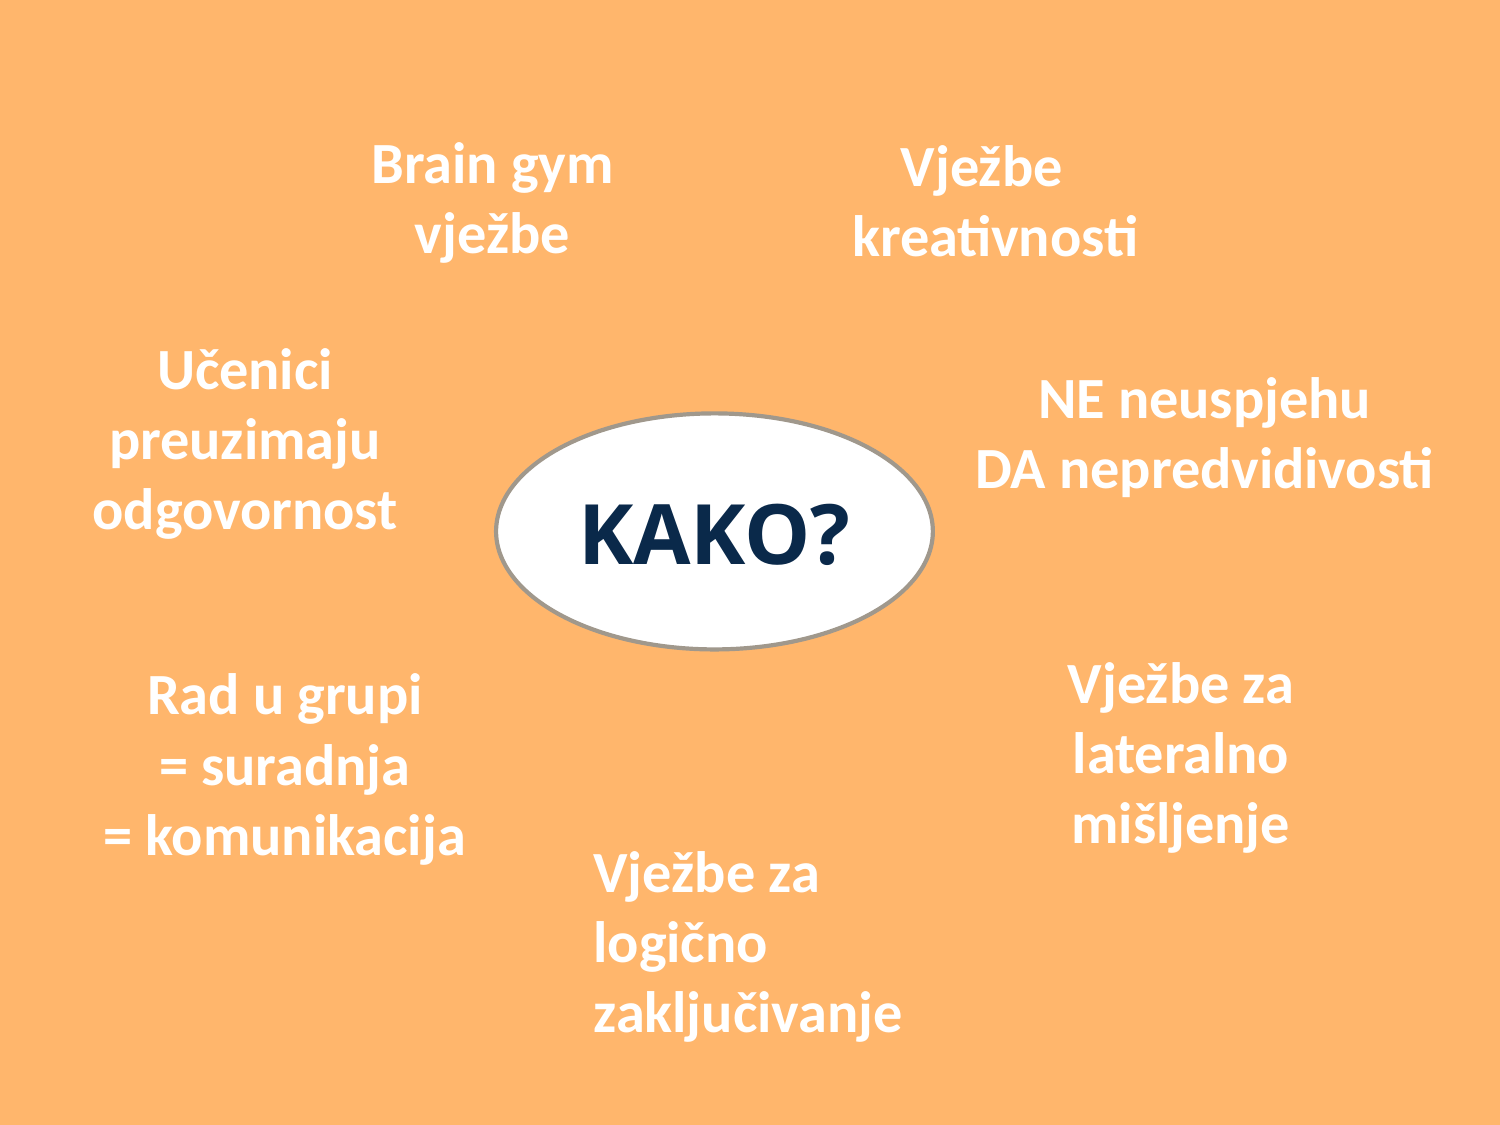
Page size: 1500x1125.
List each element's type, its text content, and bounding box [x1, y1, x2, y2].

text_box Rad u grupi = suradnja = komunikacija [14, 649, 555, 874]
text_box KAKO? [496, 413, 933, 650]
text_box NE neuspjehu DA nepredvidivosti [944, 353, 1465, 508]
text_box Brain gym vježbe [283, 118, 702, 273]
text_box Učenici preuzimaju odgovornost [23, 324, 467, 549]
text_box Vježbe za logično zaključivanje [578, 826, 922, 1052]
text_box Vježbe za lateralno mišljenje [980, 637, 1382, 863]
text_box Vježbe kreativnosti [814, 120, 1176, 276]
